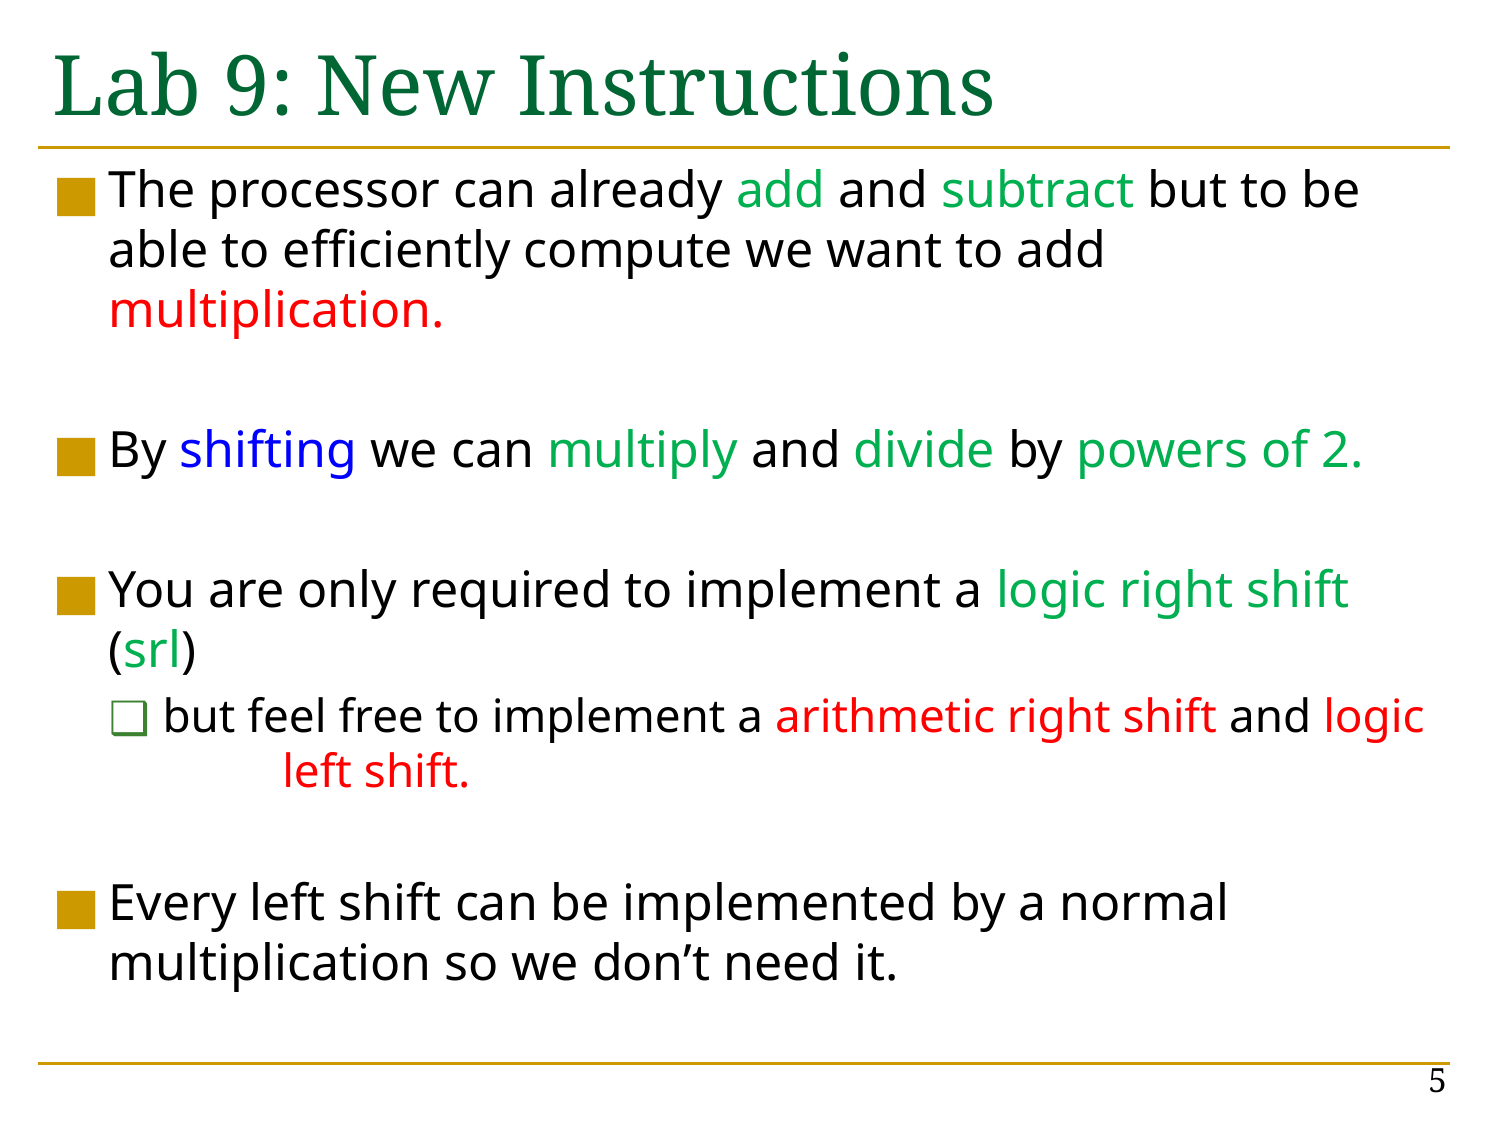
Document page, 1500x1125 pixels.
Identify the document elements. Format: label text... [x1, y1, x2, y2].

list The processor can already add and subtract but to be able to efficiently compute we want to add multiplication. By shifting we can multiply and divide by powers of 2. You are only required to implement a logic right shift (srl) but feel free to implement a arithmetic right shift and logic left shift. Every left shift can be implemented by a normal multiplication so we don’t need it. [37, 149, 1450, 1063]
title Lab 9: New Instructions [37, 24, 1450, 149]
slide_number 5 [1111, 1036, 1462, 1112]
